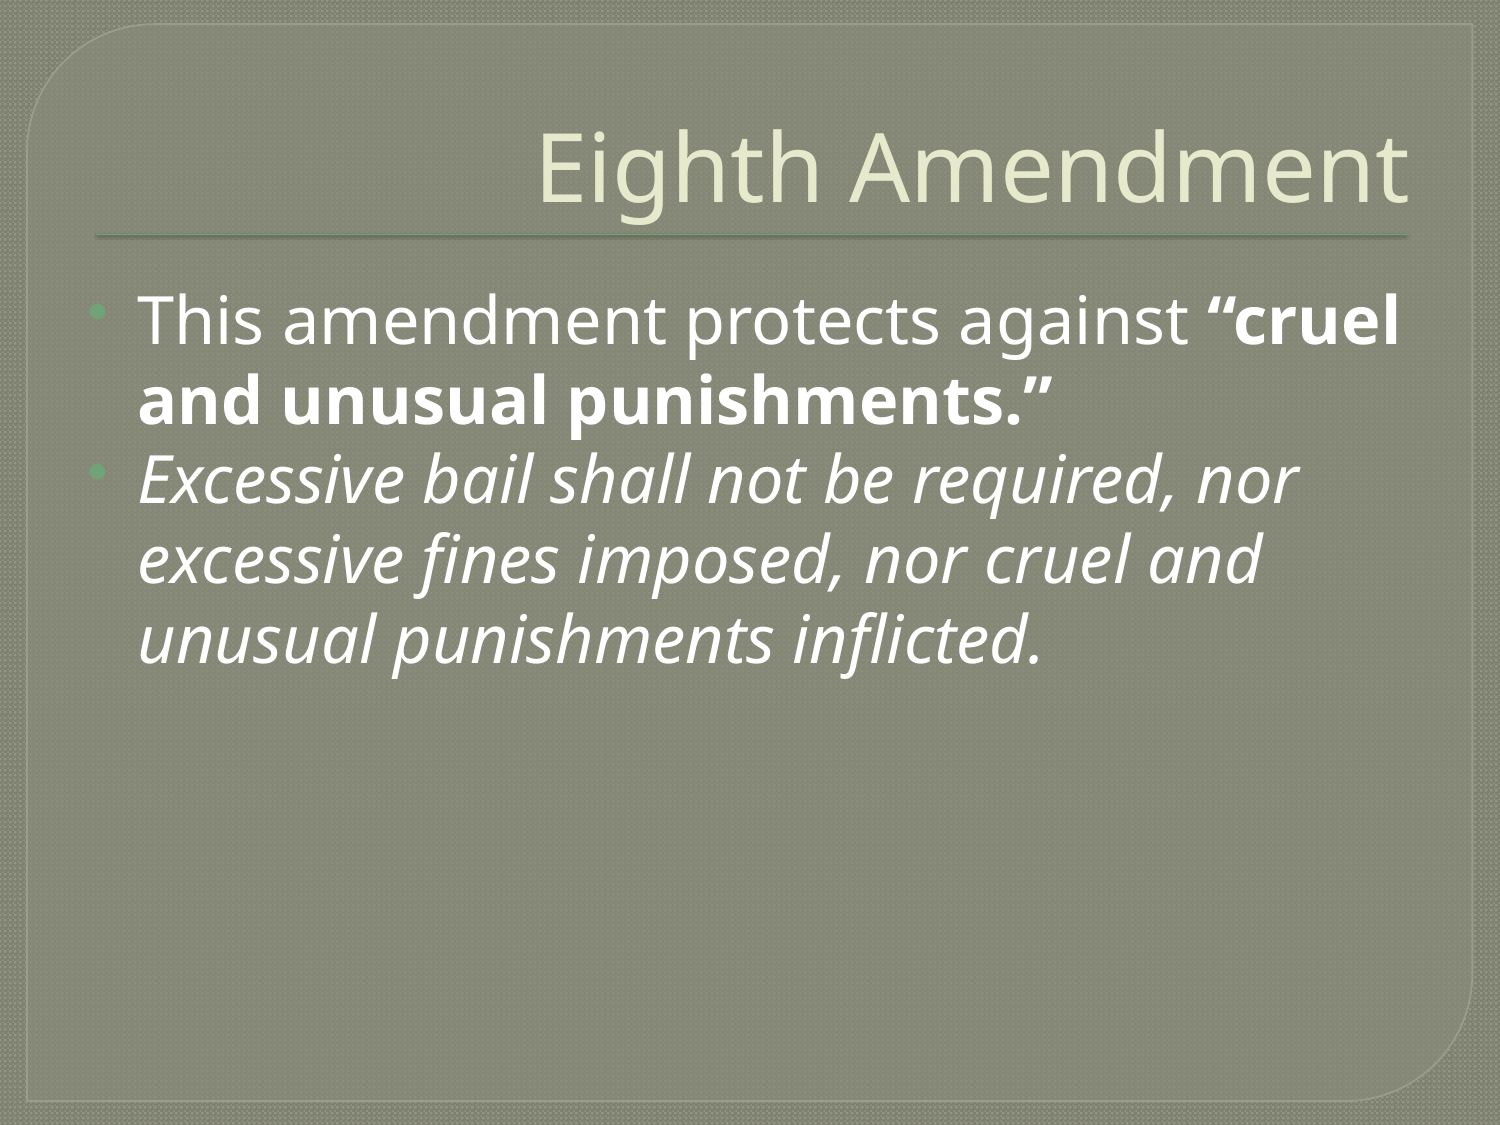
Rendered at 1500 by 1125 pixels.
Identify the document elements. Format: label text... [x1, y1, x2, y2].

title Eighth Amendment [75, 41, 1425, 230]
list This amendment protects against “cruel and unusual punishments.” Excessive bail shall not be required, nor excessive fines imposed, nor cruel and unusual punishments inflicted. [75, 270, 1425, 1013]
